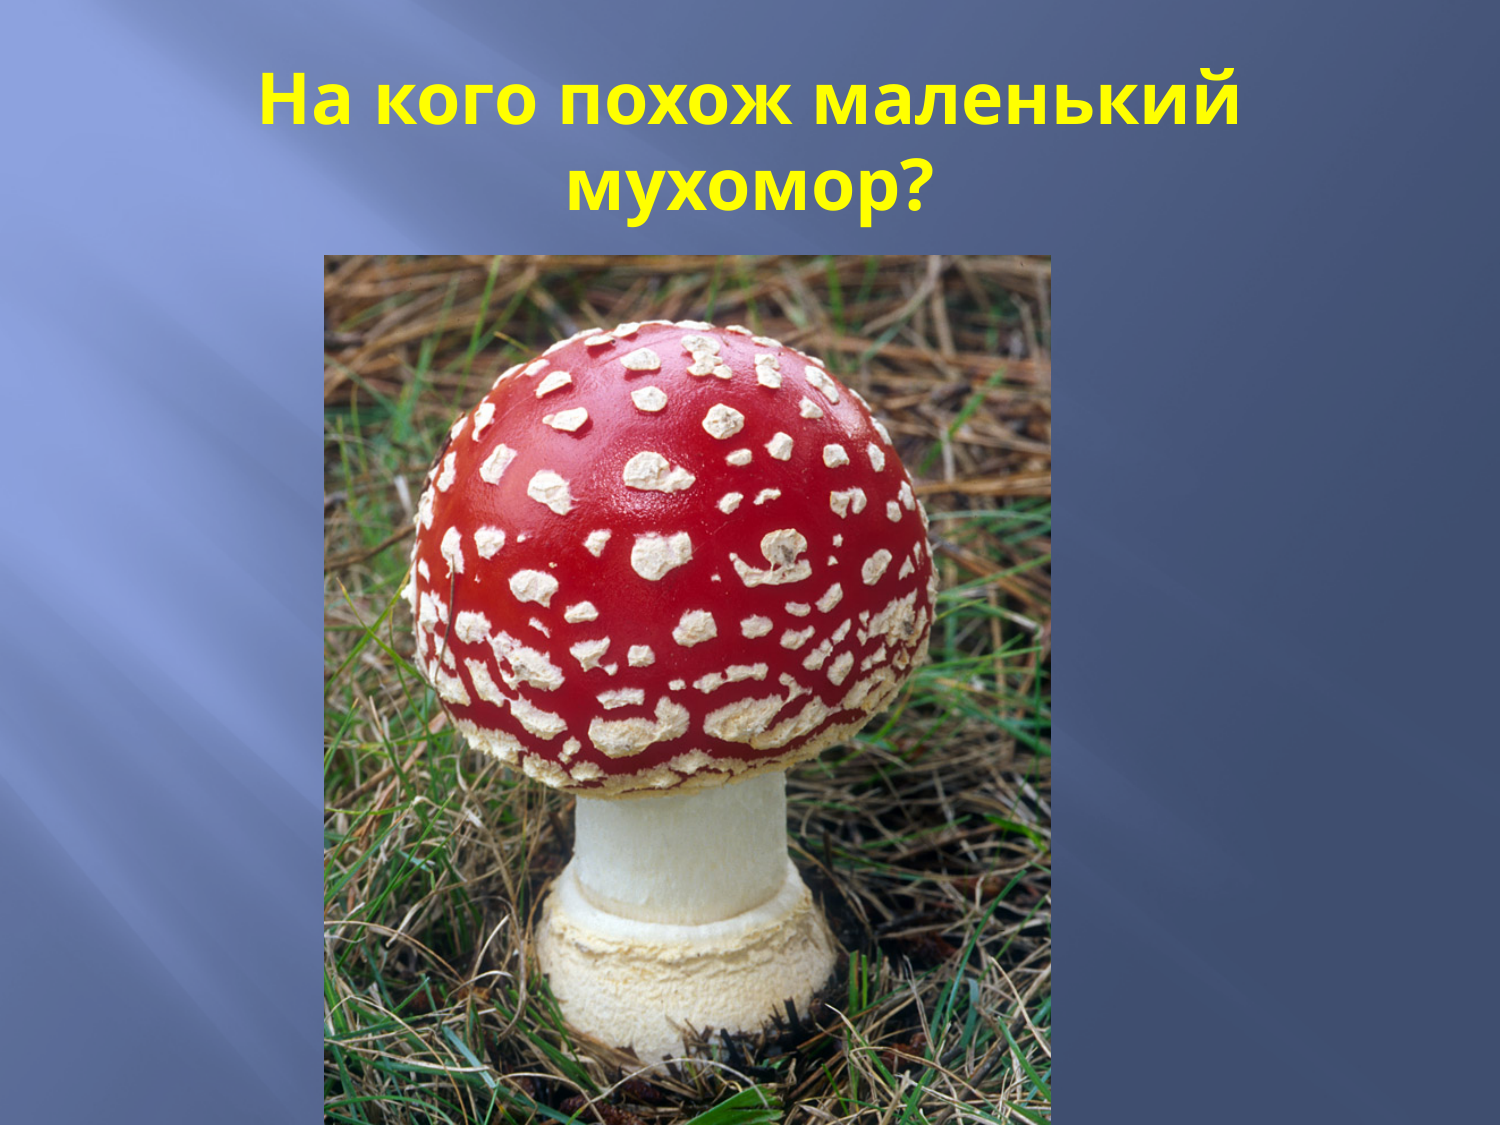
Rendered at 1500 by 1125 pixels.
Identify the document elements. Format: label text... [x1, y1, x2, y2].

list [324, 255, 1051, 1125]
title На кого похож маленький мухомор? [75, 45, 1425, 233]
